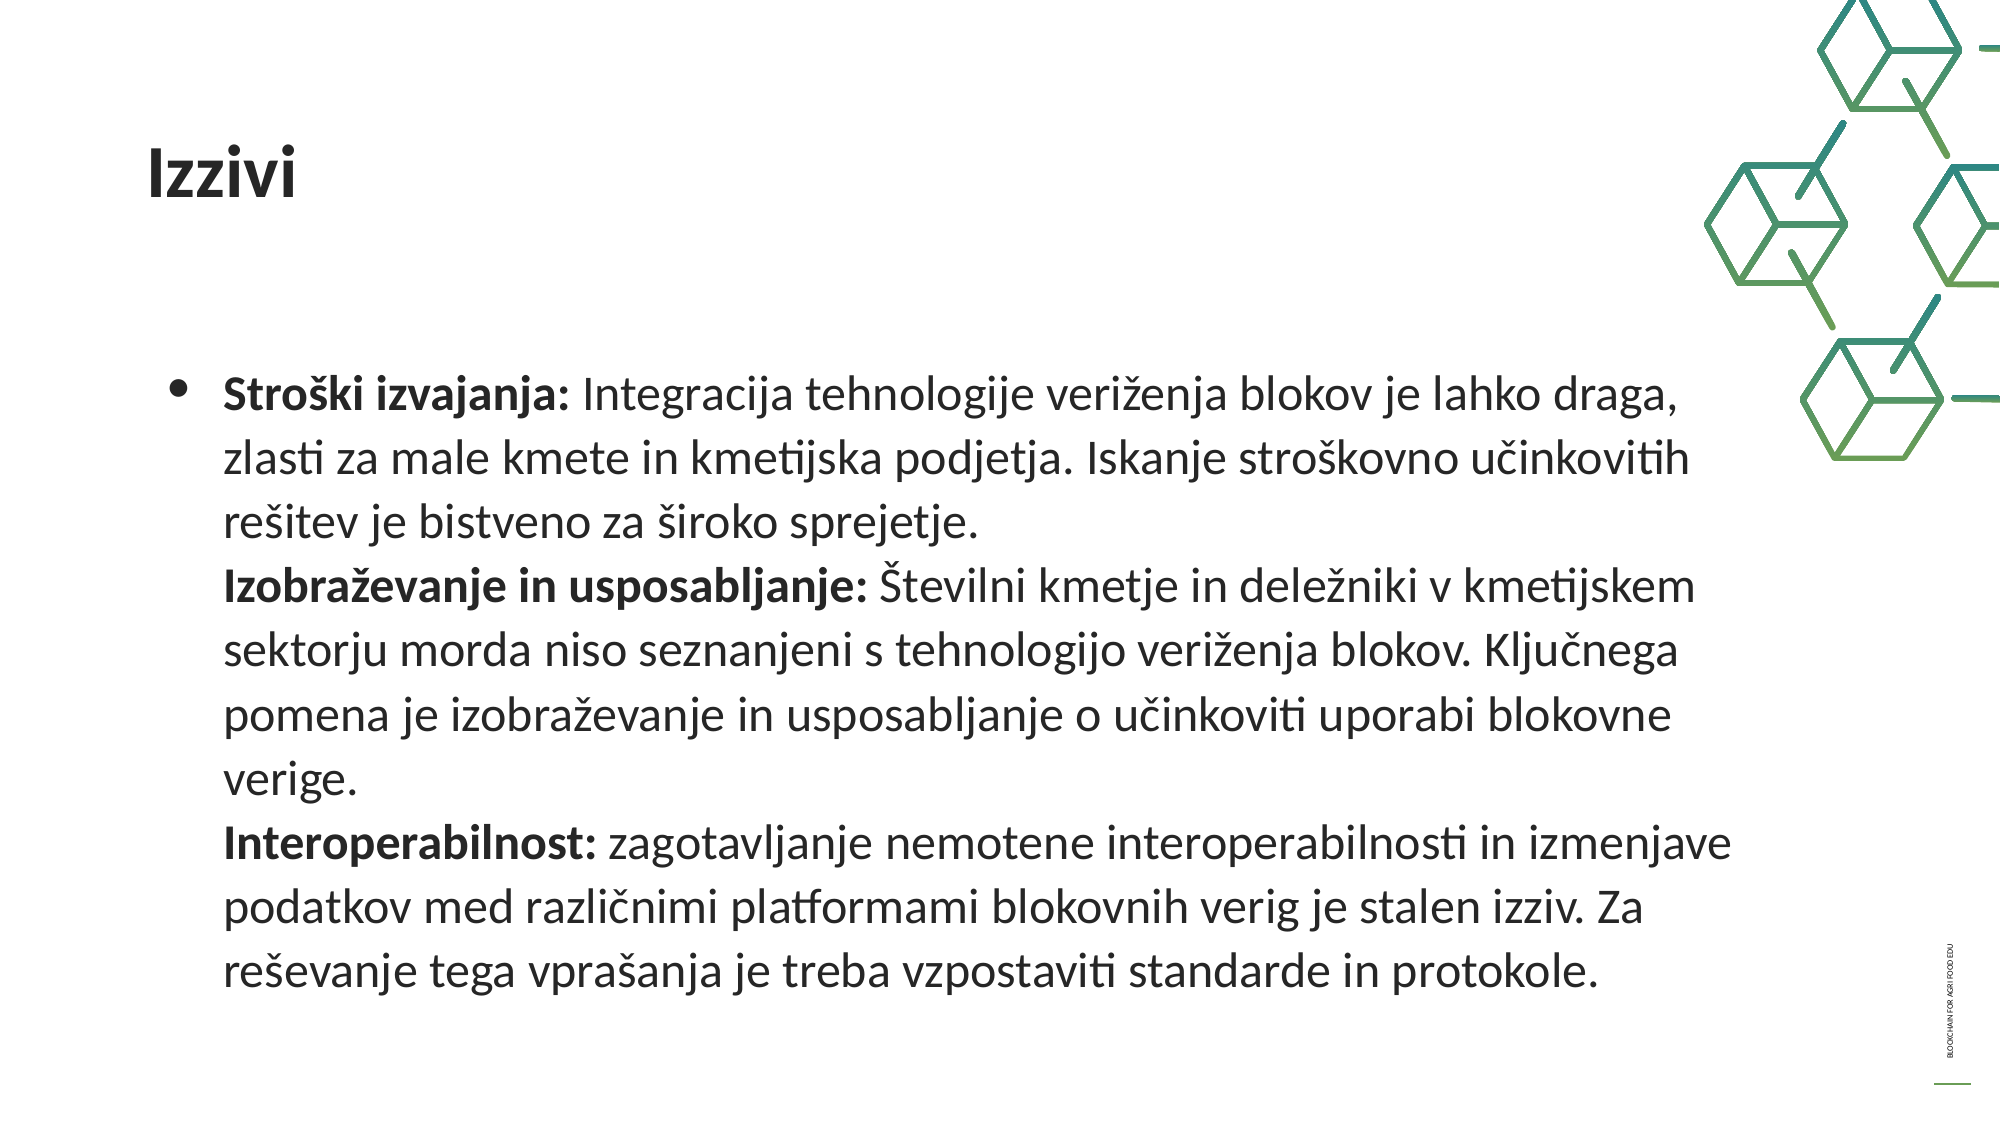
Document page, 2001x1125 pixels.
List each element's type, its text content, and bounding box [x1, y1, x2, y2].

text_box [1703, 0, 2000, 462]
list Izzivi [130, 124, 1698, 337]
list Stroški izvajanja: Integracija tehnologije veriženja blokov je lahko draga, zlasti za male kmete in kmetijska podjetja. Iskanje stroškovno učinkovitih rešitev je bistveno za široko sprejetje. Izobraževanje in usposabljanje: Številni kmetje in deležniki v kmetijskem sektorju morda niso seznanjeni s tehnologijo veriženja blokov. Ključnega pomena je izobraževanje in usposabljanje o učinkoviti uporabi blokovne verige. Interoperabilnost: zagotavljanje nemotene interoperabilnosti in izmenjave podatkov med različnimi platformami blokovnih verig je stalen izziv. Za reševanje tega vprašanja je treba vzpostaviti standarde in protokole. [151, 348, 1788, 980]
